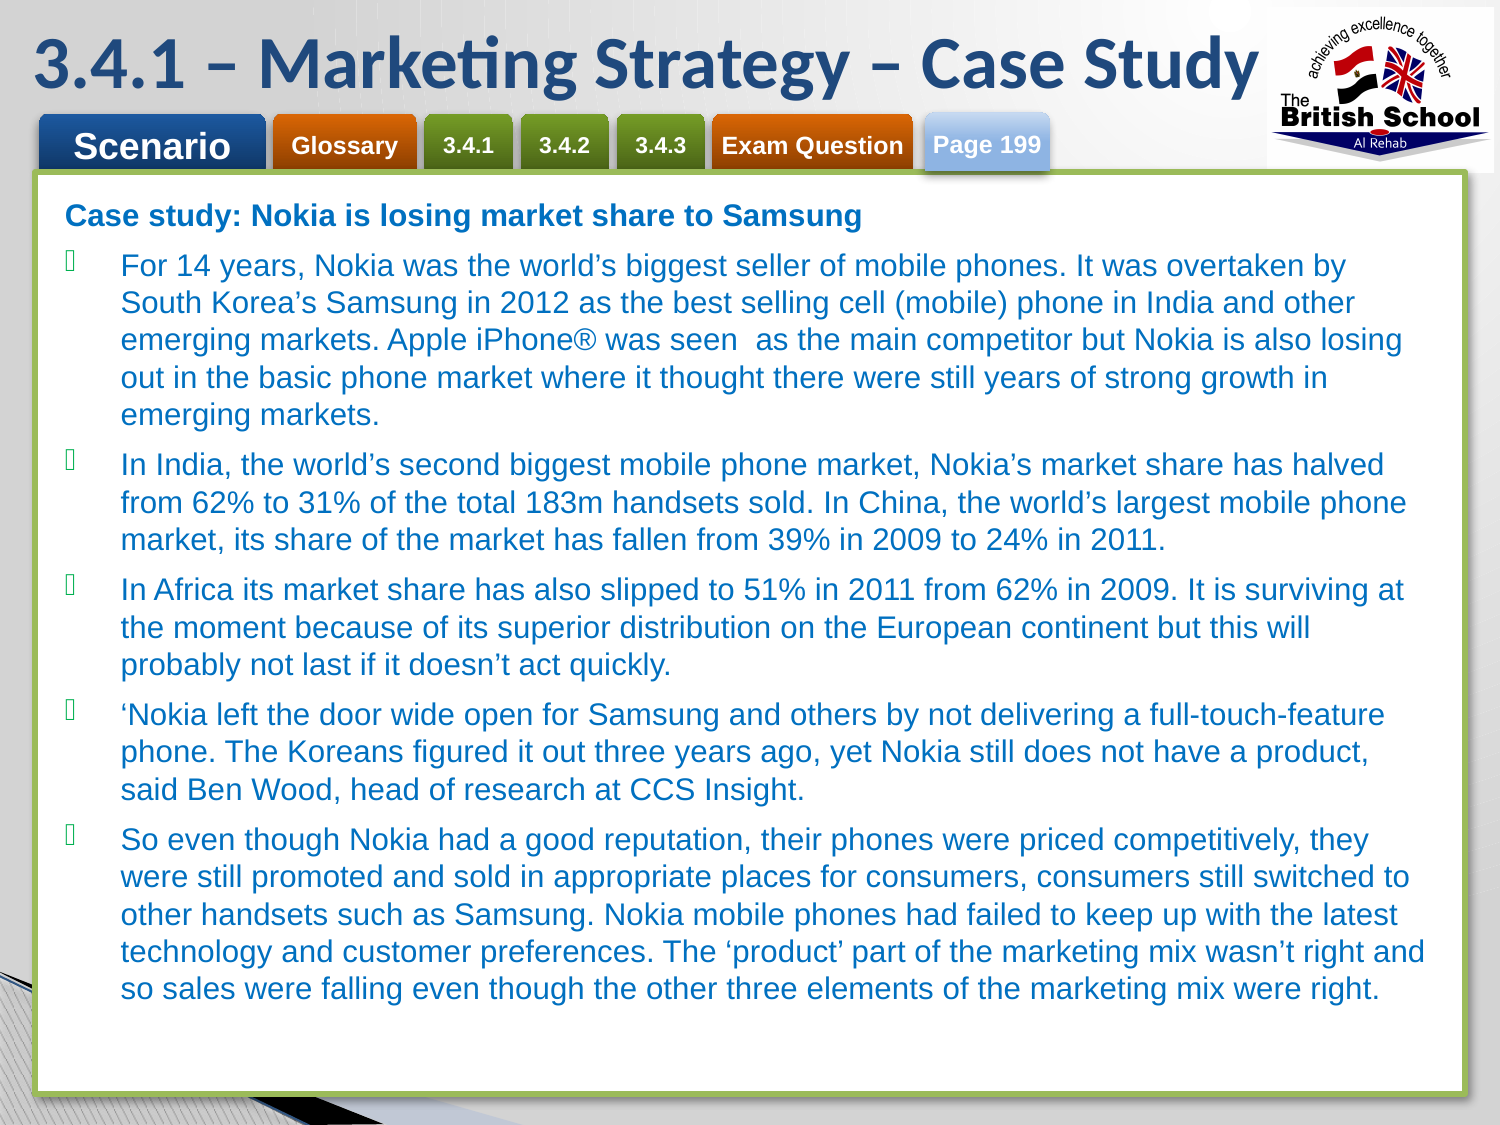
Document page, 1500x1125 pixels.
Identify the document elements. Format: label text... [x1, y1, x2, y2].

picture [281, 1114, 303, 1125]
text_box Page 199 [924, 112, 1051, 172]
title 3.4.1 – Marketing Strategy – Case Study [17, 7, 1300, 110]
picture [1267, 7, 1495, 173]
text_box Case study: Nokia is losing market share to Samsung For 14 years, Nokia was the world’s biggest seller of mobile phones. It was overtaken by South Korea’s Samsung in 2012 as the best selling cell (mobile) phone in India and other emerging markets. Apple iPhone® was seen as the main competitor but Nokia is also losing out in the basic phone market where it thought there were still years of strong growth in emerging markets. In India, the world’s second biggest mobile phone market, Nokia’s market share has halved from 62% to 31% of the total 183m handsets sold. In China, the world’s largest mobile phone market, its share of the market has fallen from 39% in 2009 to 24% in 2011. In Africa its market share has also slipped to 51% in 2011 from 62% in 2009. It is surviving at the moment because of its superior distribution on the European continent but this will probably not last if it doesn’t act quickly. ‘Nokia left the door wide open for Samsung and others by not delivering a full-touch-feature phone. The Koreans figured it out three years ago, yet Nokia still does not have a product, said Ben Wood, head of research at CCS Insight. So even though Nokia had a good reputation, their phones were priced competitively, they were still promoted and sold in appropriate places for consumers, consumers still switched to other handsets such as Samsung. Nokia mobile phones had failed to keep up with the latest technology and customer preferences. The ‘product’ part of the marketing mix wasn’t right and so sales were falling even though the other three elements of the marketing mix were right. [50, 187, 1450, 1014]
